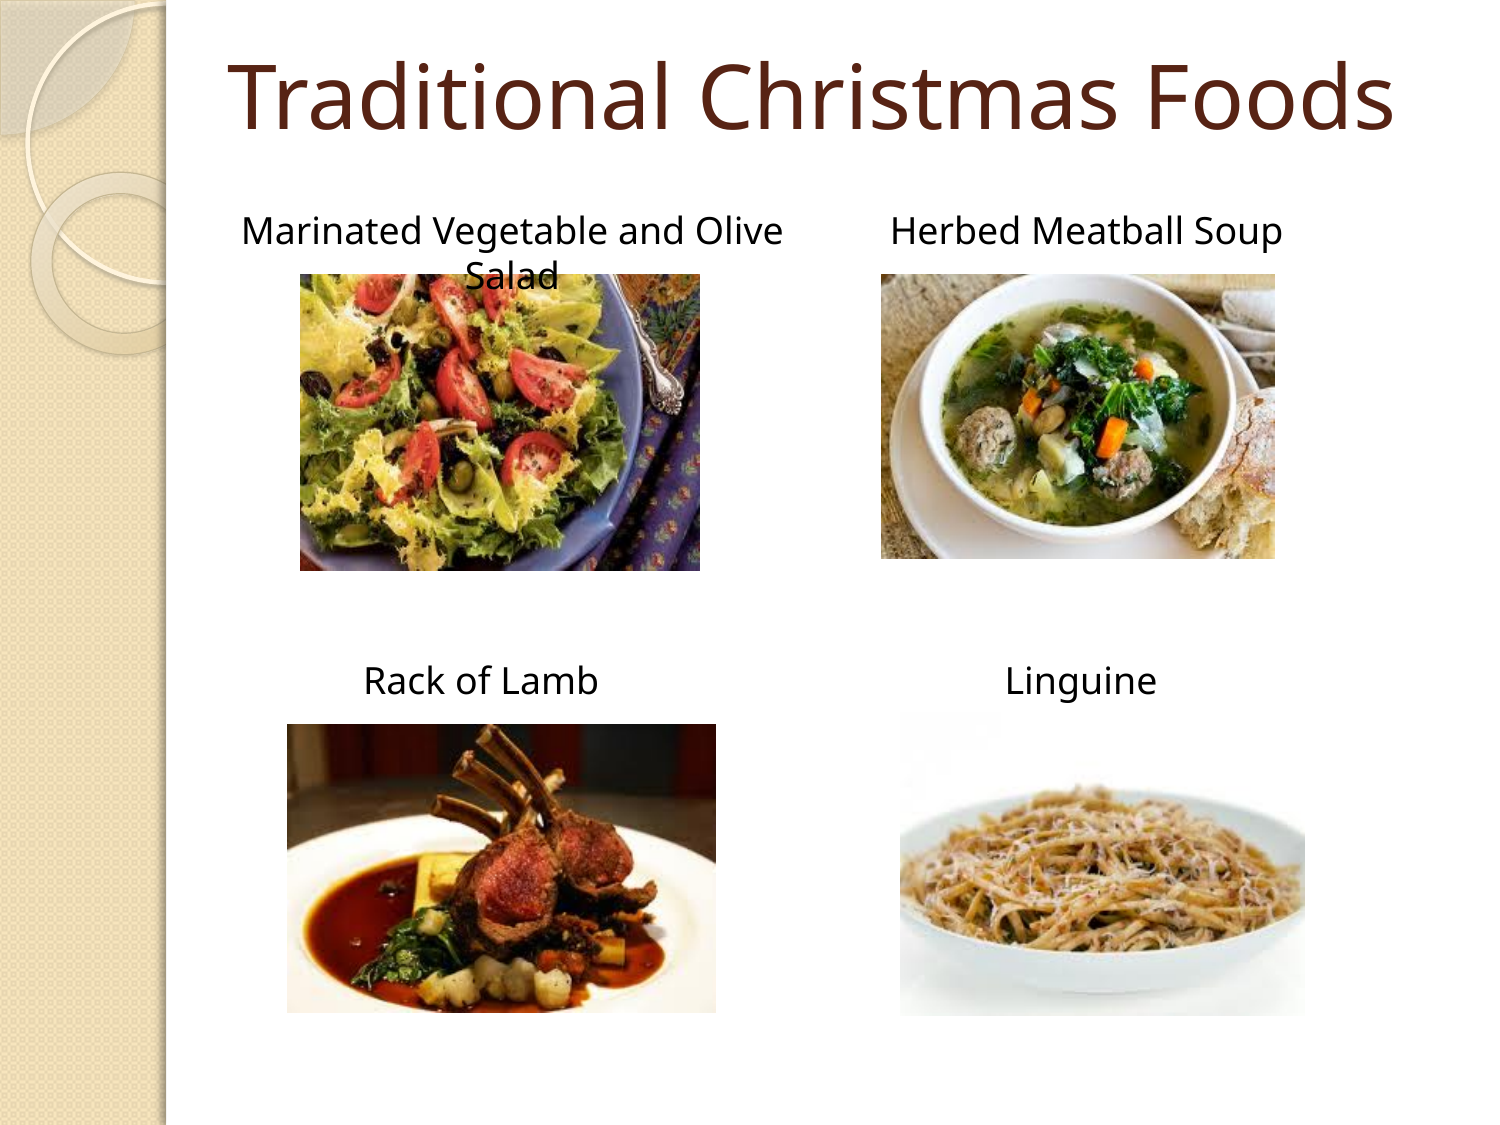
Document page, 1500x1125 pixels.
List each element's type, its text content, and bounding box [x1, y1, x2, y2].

picture [287, 724, 716, 1013]
text_box Marinated Vegetable and Olive Salad [200, 199, 825, 305]
picture [299, 274, 701, 571]
picture [899, 712, 1305, 1016]
text_box Linguine [887, 649, 1275, 710]
text_box Herbed Meatball Soup [875, 199, 1375, 260]
title Traditional Christmas Foods [212, 0, 1443, 188]
picture [880, 274, 1276, 559]
text_box Rack of Lamb [262, 649, 700, 710]
